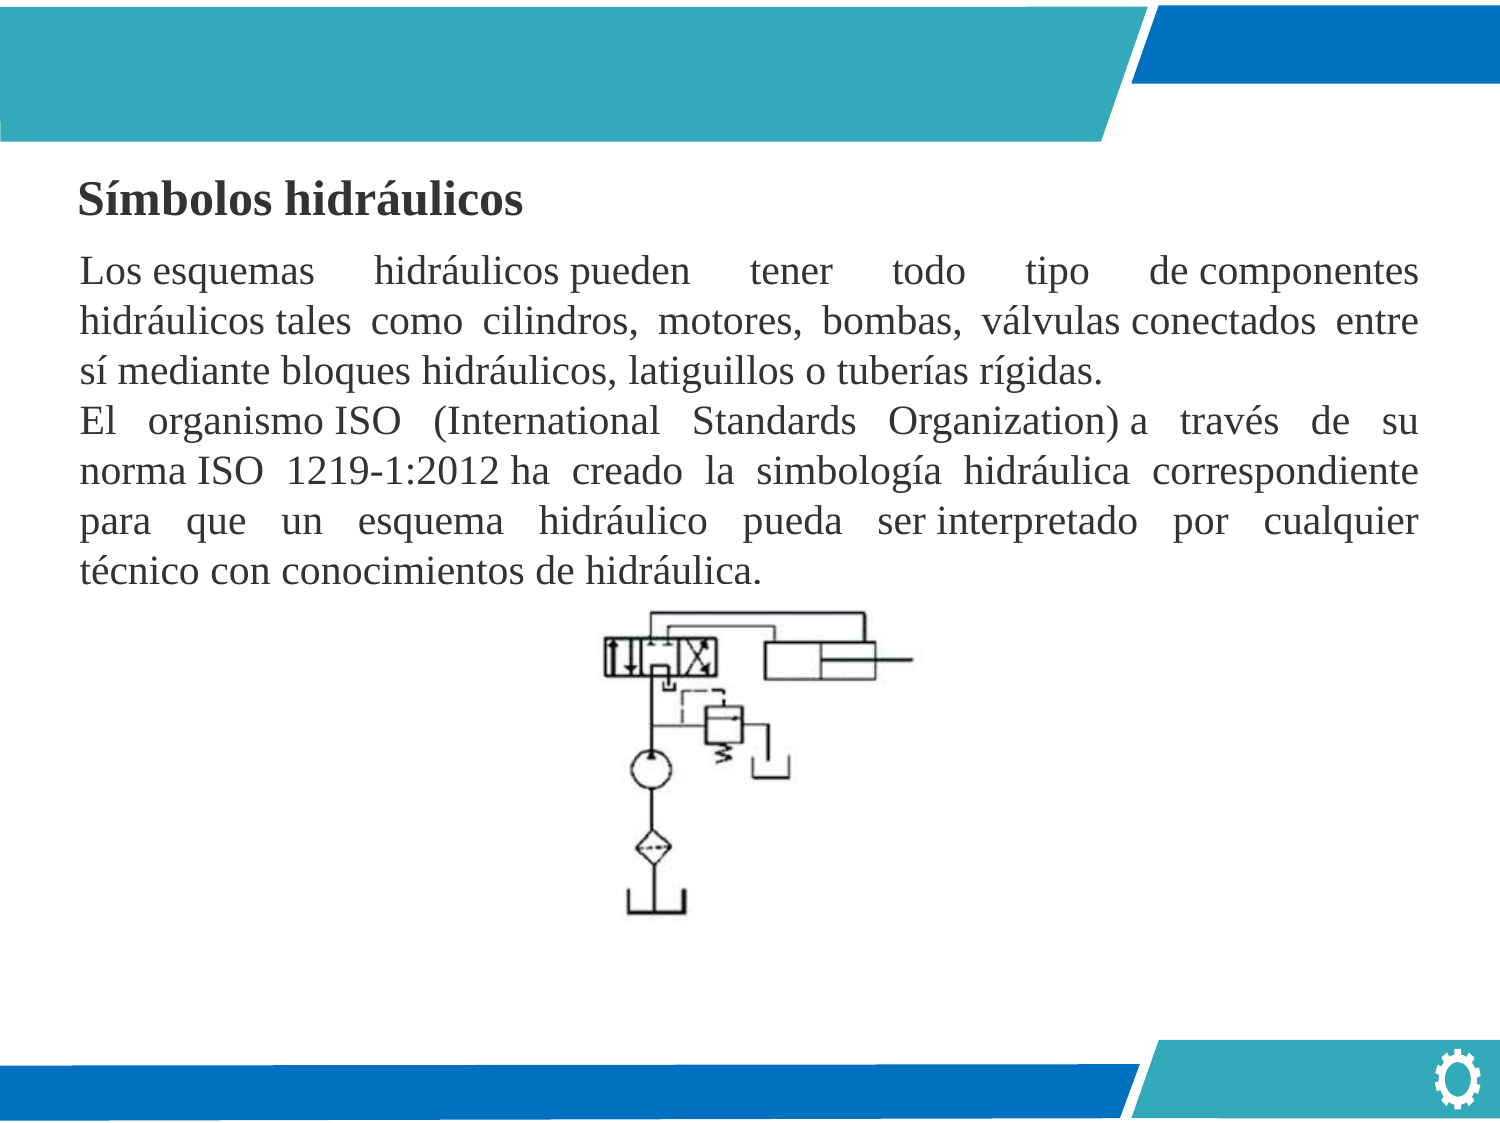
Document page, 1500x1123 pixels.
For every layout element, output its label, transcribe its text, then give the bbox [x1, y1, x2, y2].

text_box Los esquemas hidráulicos pueden tener todo tipo de componentes hidráulicos tales como cilindros, motores, bombas, válvulas conectados entre sí mediante bloques hidráulicos, latiguillos o tuberías rígidas. El organismo ISO (International Standards Organization) a través de su norma ISO 1219-1:2012 ha creado la simbología hidráulica correspondiente para que un esquema hidráulico pueda ser interpretado por cualquier técnico con conocimientos de hidráulica. [64, 235, 1436, 601]
picture [572, 584, 928, 932]
title Símbolos hidráulicos [63, 157, 959, 313]
